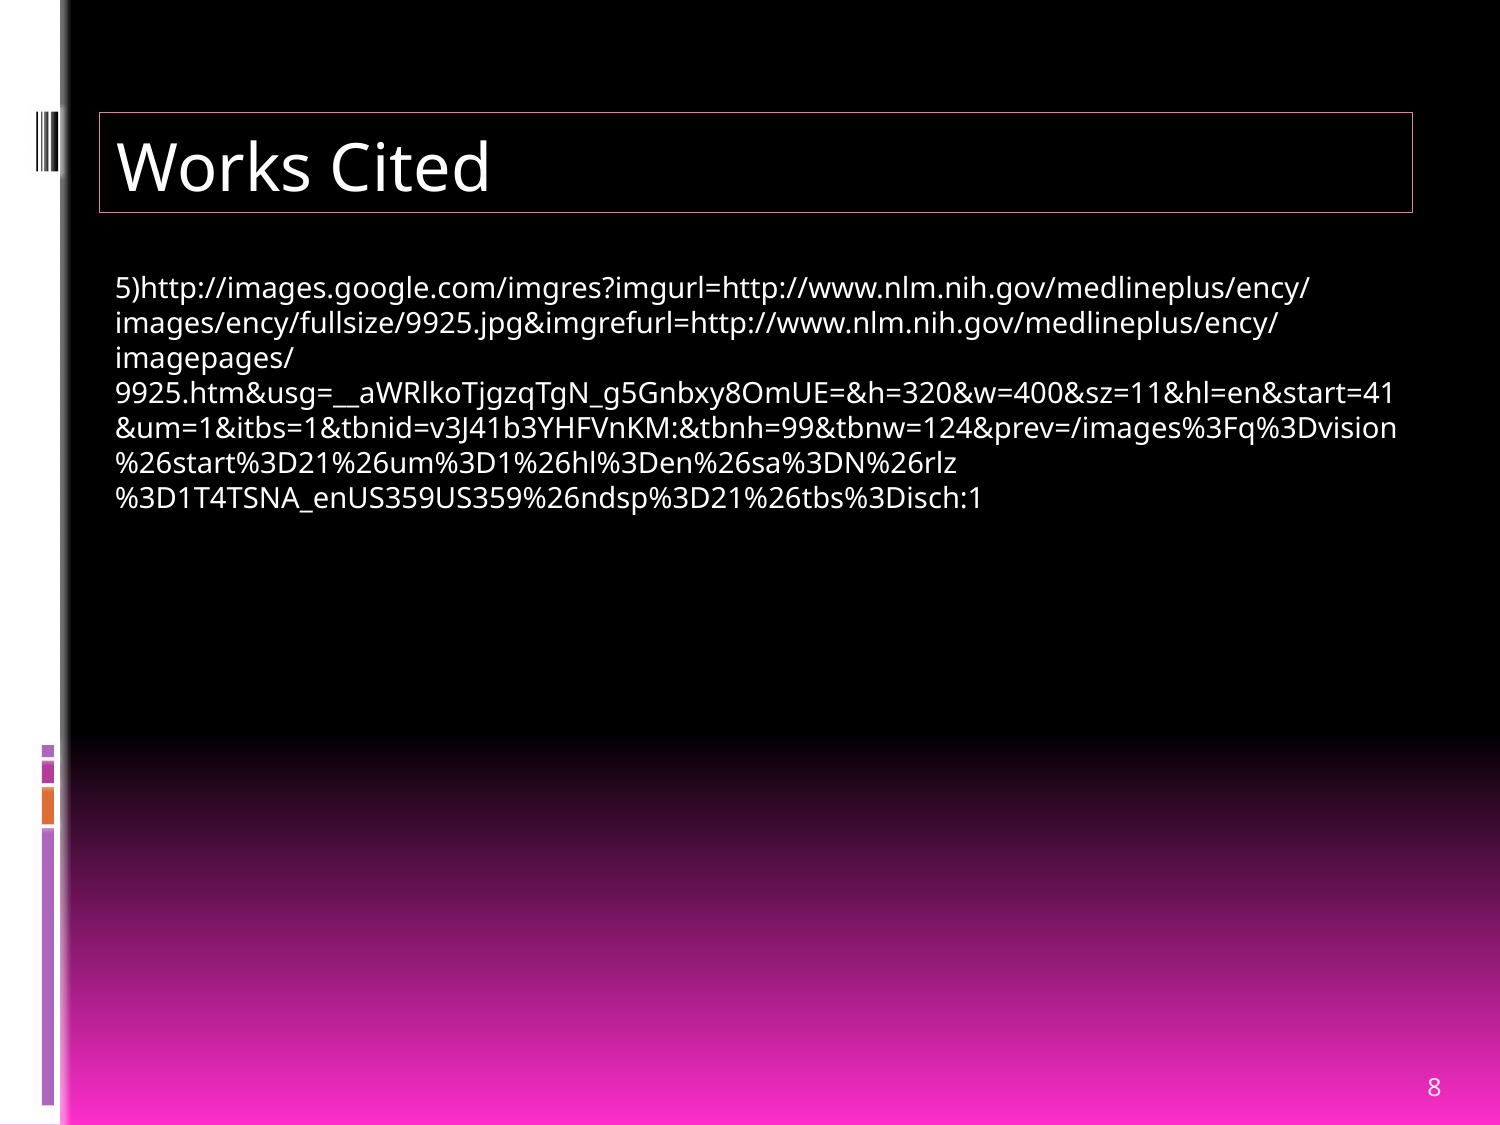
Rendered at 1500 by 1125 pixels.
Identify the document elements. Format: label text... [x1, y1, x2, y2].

subtitle Works Cited [375, 112, 1413, 213]
slide_number 8 [1412, 1052, 1488, 1113]
text_box [62, 93, 375, 1053]
text_box 5)http://images.google.com/imgres?imgurl=http://www.nlm.nih.gov/medlineplus/ency/images/ency/fullsize/9925.jpg&imgrefurl=http://www.nlm.nih.gov/medlineplus/ency/imagepages/9925.htm&usg=__aWRlkoTjgzqTgN_g5Gnbxy8OmUE=&h=320&w=400&sz=11&hl=en&start=41&um=1&itbs=1&tbnid=v3J41b3YHFVnKM:&tbnh=99&tbnw=124&prev=/images%3Fq%3Dvision%26start%3D21%26um%3D1%26hl%3Den%26sa%3DN%26rlz%3D1T4TSNA_enUS359US359%26ndsp%3D21%26tbs%3Disch:1 [99, 262, 1425, 522]
